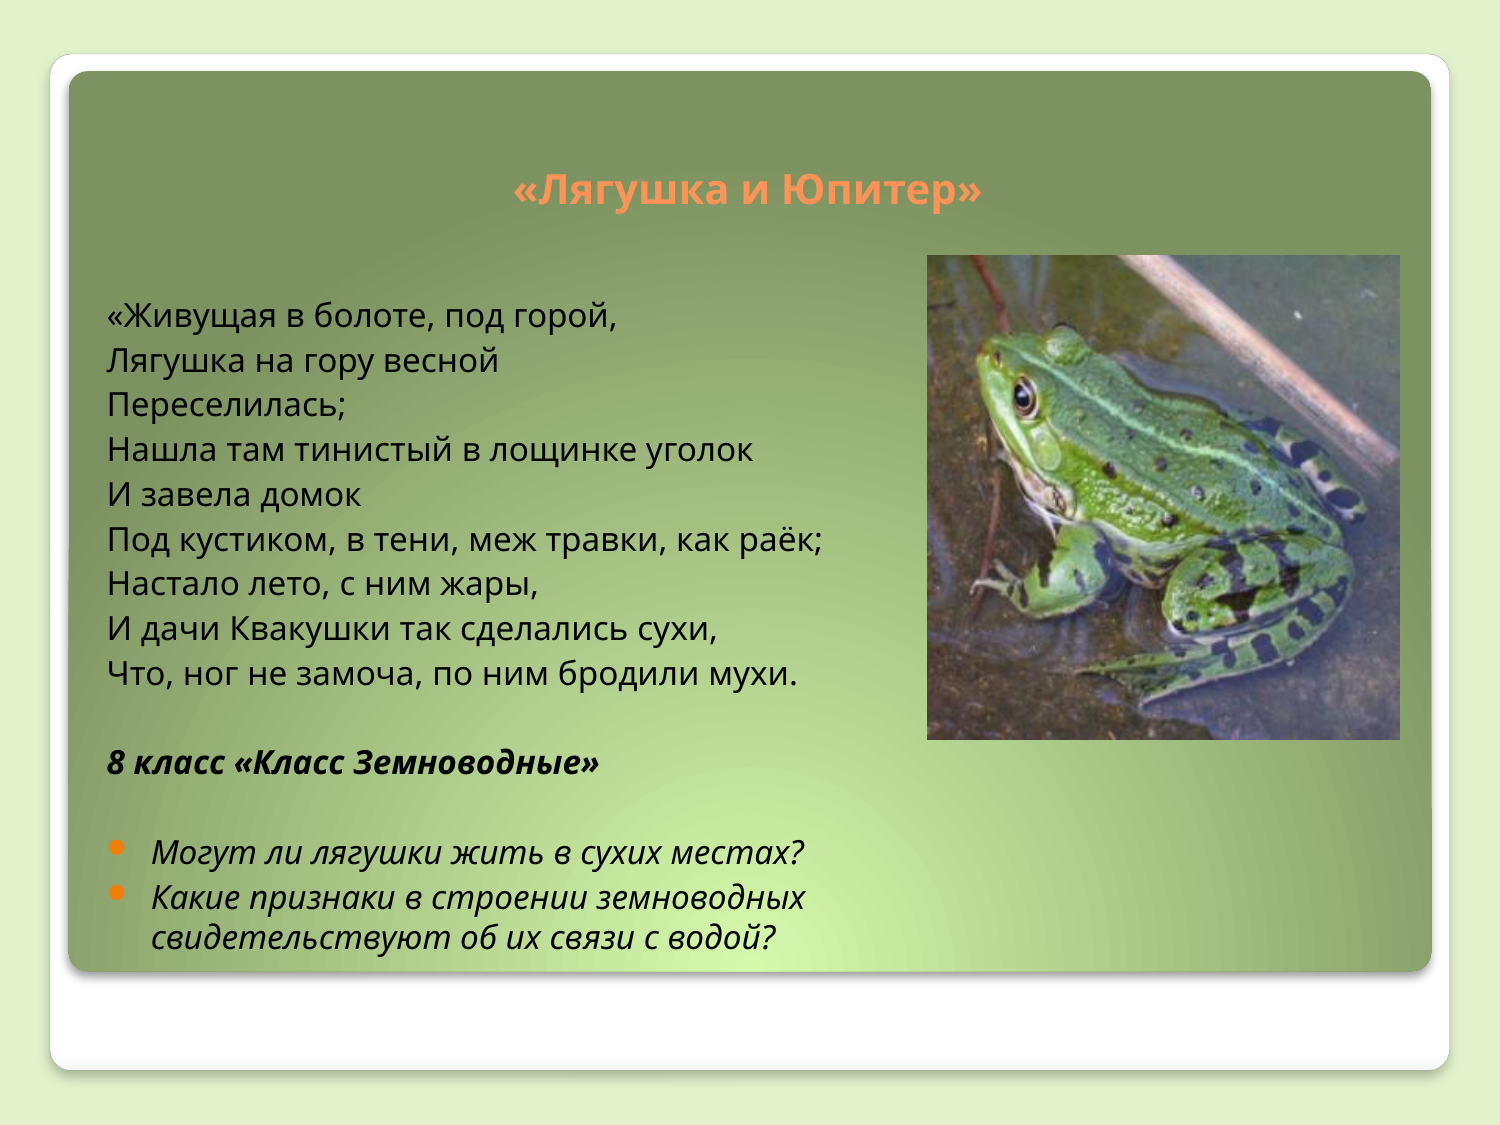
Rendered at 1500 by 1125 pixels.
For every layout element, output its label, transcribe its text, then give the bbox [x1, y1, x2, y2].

title «Лягушка и Юпитер» [76, 82, 1420, 220]
list «Живущая в болоте, под горой, Лягушка на гору весной Переселилась; Нашла там тинистый в лощинке уголок И завела домок Под кустиком, в тени, меж травки, как раёк; Настало лето, с ним жары, И дачи Квакушки так сделались сухи, Что, ног не замоча, по ним бродили мухи. 8 класс «Класс Земноводные» Могут ли лягушки жить в сухих местах? Какие признаки в строении земноводных свидетельствуют об их связи с водой? [76, 278, 999, 966]
picture [926, 255, 1400, 740]
